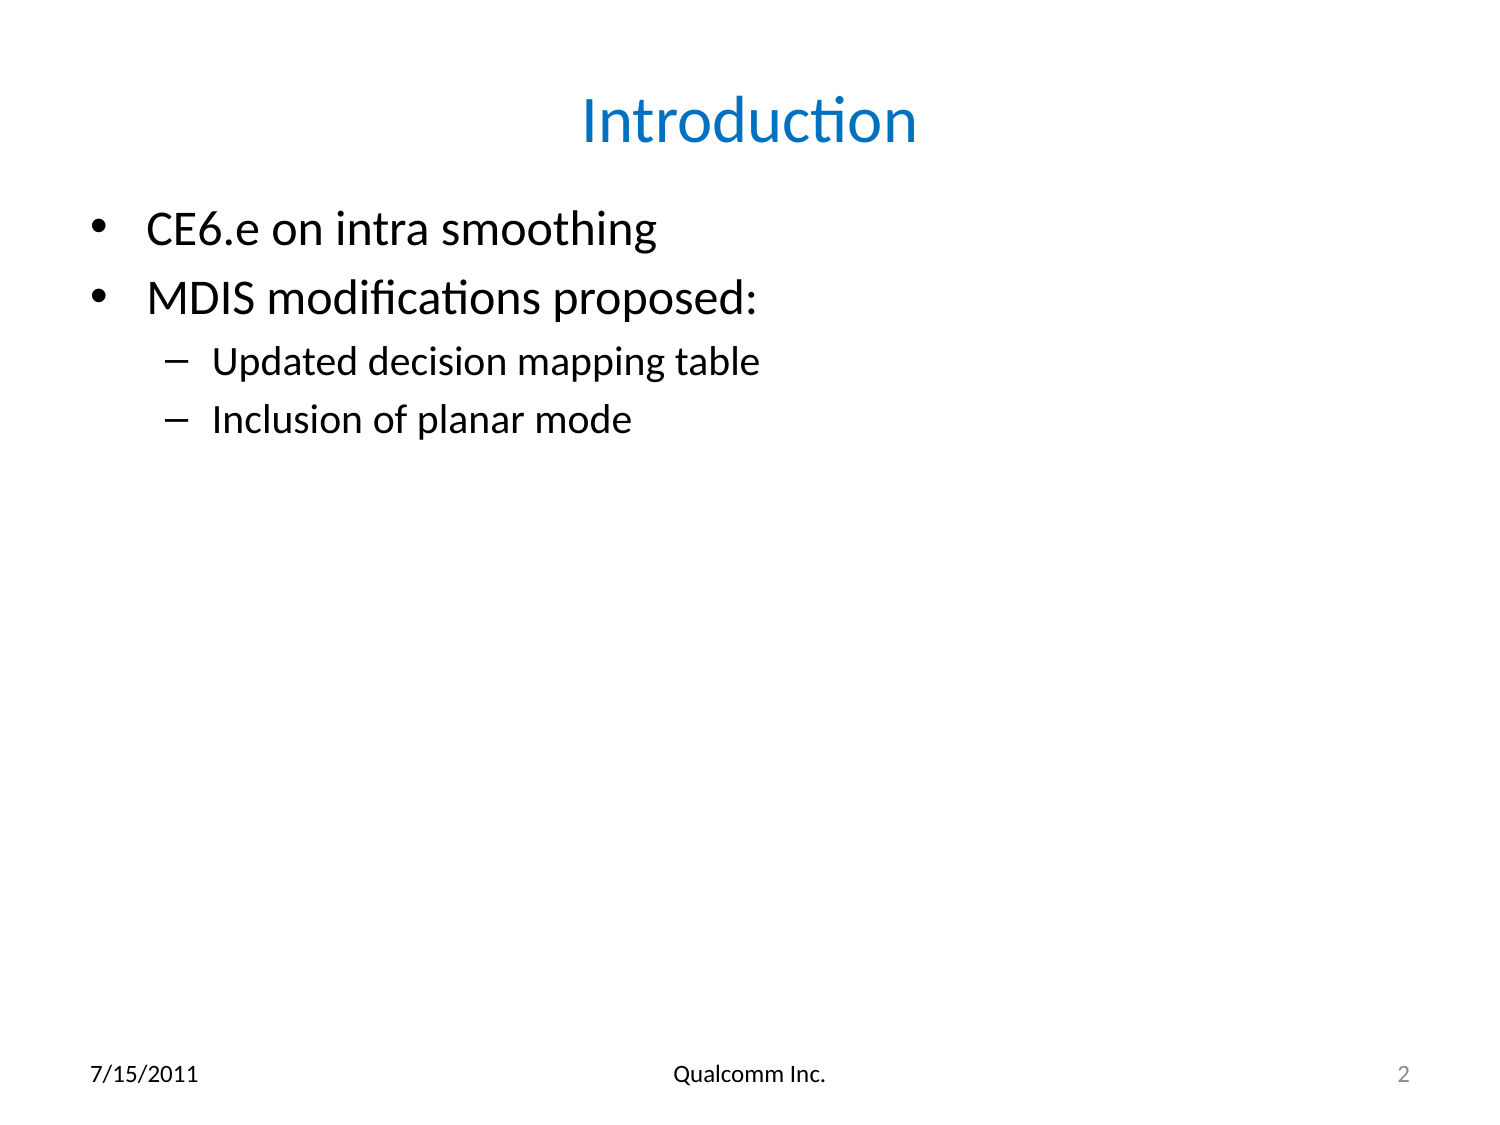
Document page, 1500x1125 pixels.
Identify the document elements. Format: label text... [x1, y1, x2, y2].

slide_number 2 [1074, 1042, 1425, 1103]
footer Qualcomm Inc. [512, 1042, 988, 1103]
list CE6.e on intra smoothing MDIS modifications proposed: Updated decision mapping table Inclusion of planar mode [75, 187, 1425, 1005]
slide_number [75, 1042, 425, 1103]
title Introduction [75, 45, 1425, 187]
